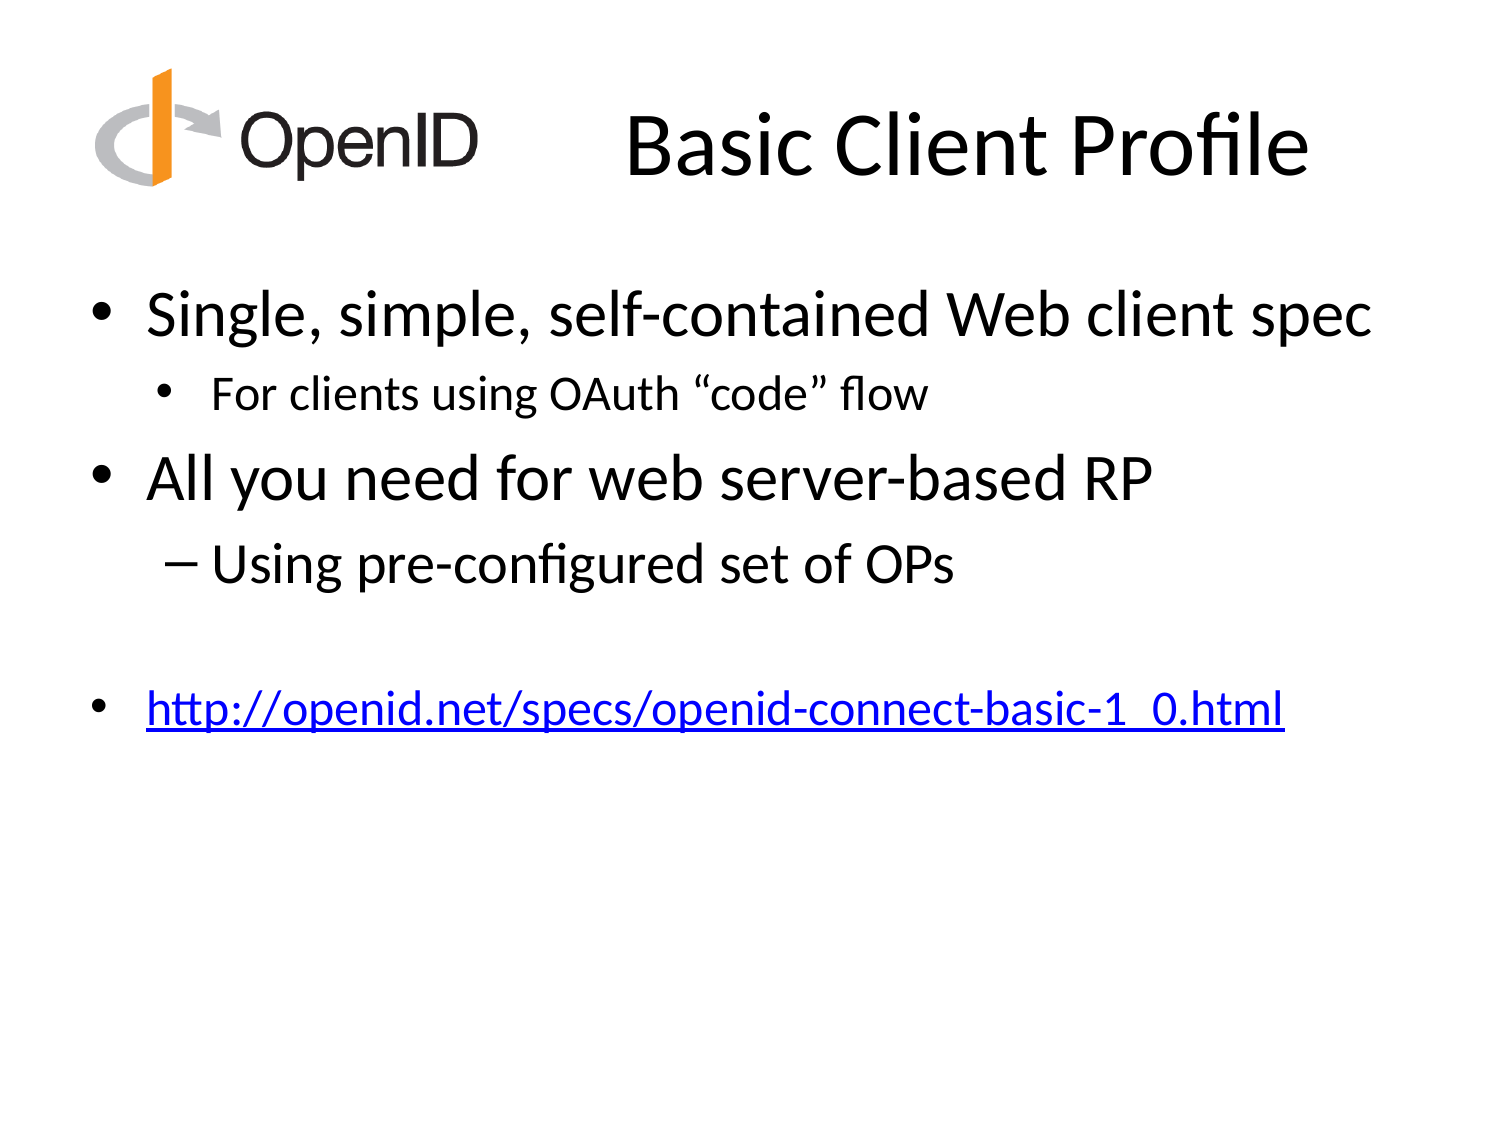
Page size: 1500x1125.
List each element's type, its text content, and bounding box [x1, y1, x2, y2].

title Basic Client Profile [512, 45, 1425, 233]
list Single, simple, self-contained Web client spec For clients using OAuth “code” flow All you need for web server-based RP Using pre-configured set of OPs http://openid.net/specs/openid-connect-basic-1_0.html [75, 262, 1425, 1005]
picture [64, 44, 513, 225]
